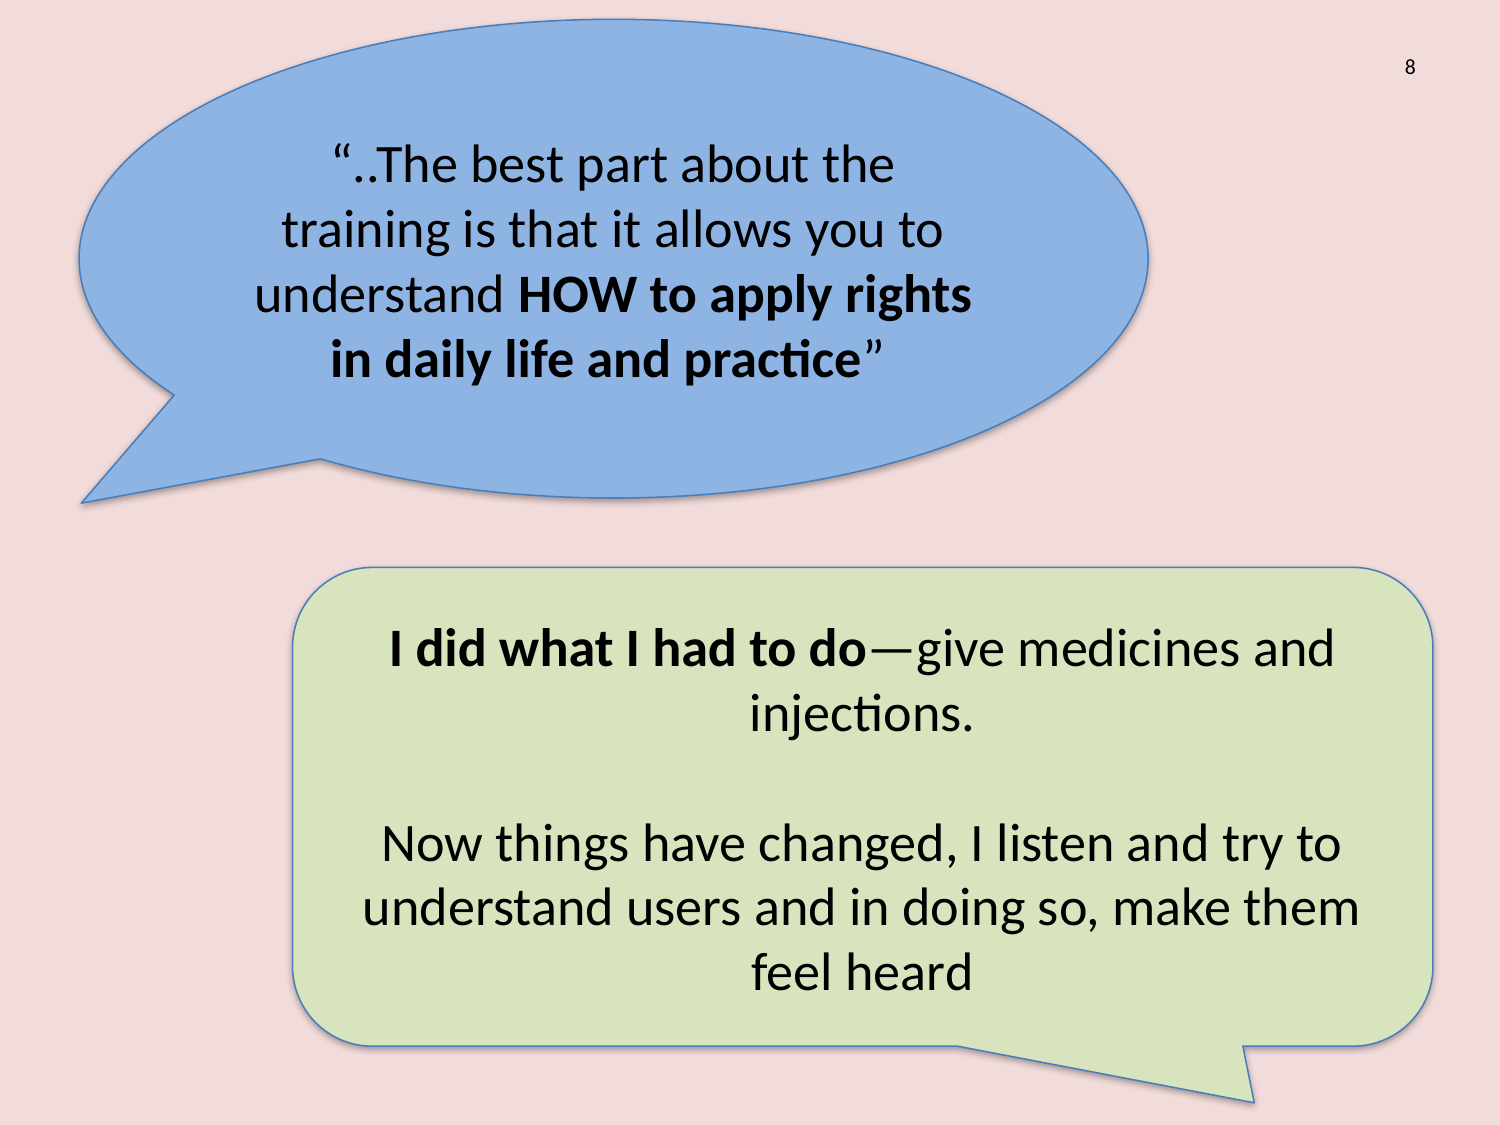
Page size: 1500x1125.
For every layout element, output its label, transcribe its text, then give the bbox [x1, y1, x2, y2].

text_box “..The best part about the training is that it allows you to understand HOW to apply rights in daily life and practice” [78, 18, 1149, 504]
text_box I did what I had to do—give medicines and injections. Now things have changed, I listen and try to understand users and in doing so, make them feel heard [291, 566, 1434, 1104]
text_box 8 [1390, 40, 1432, 101]
